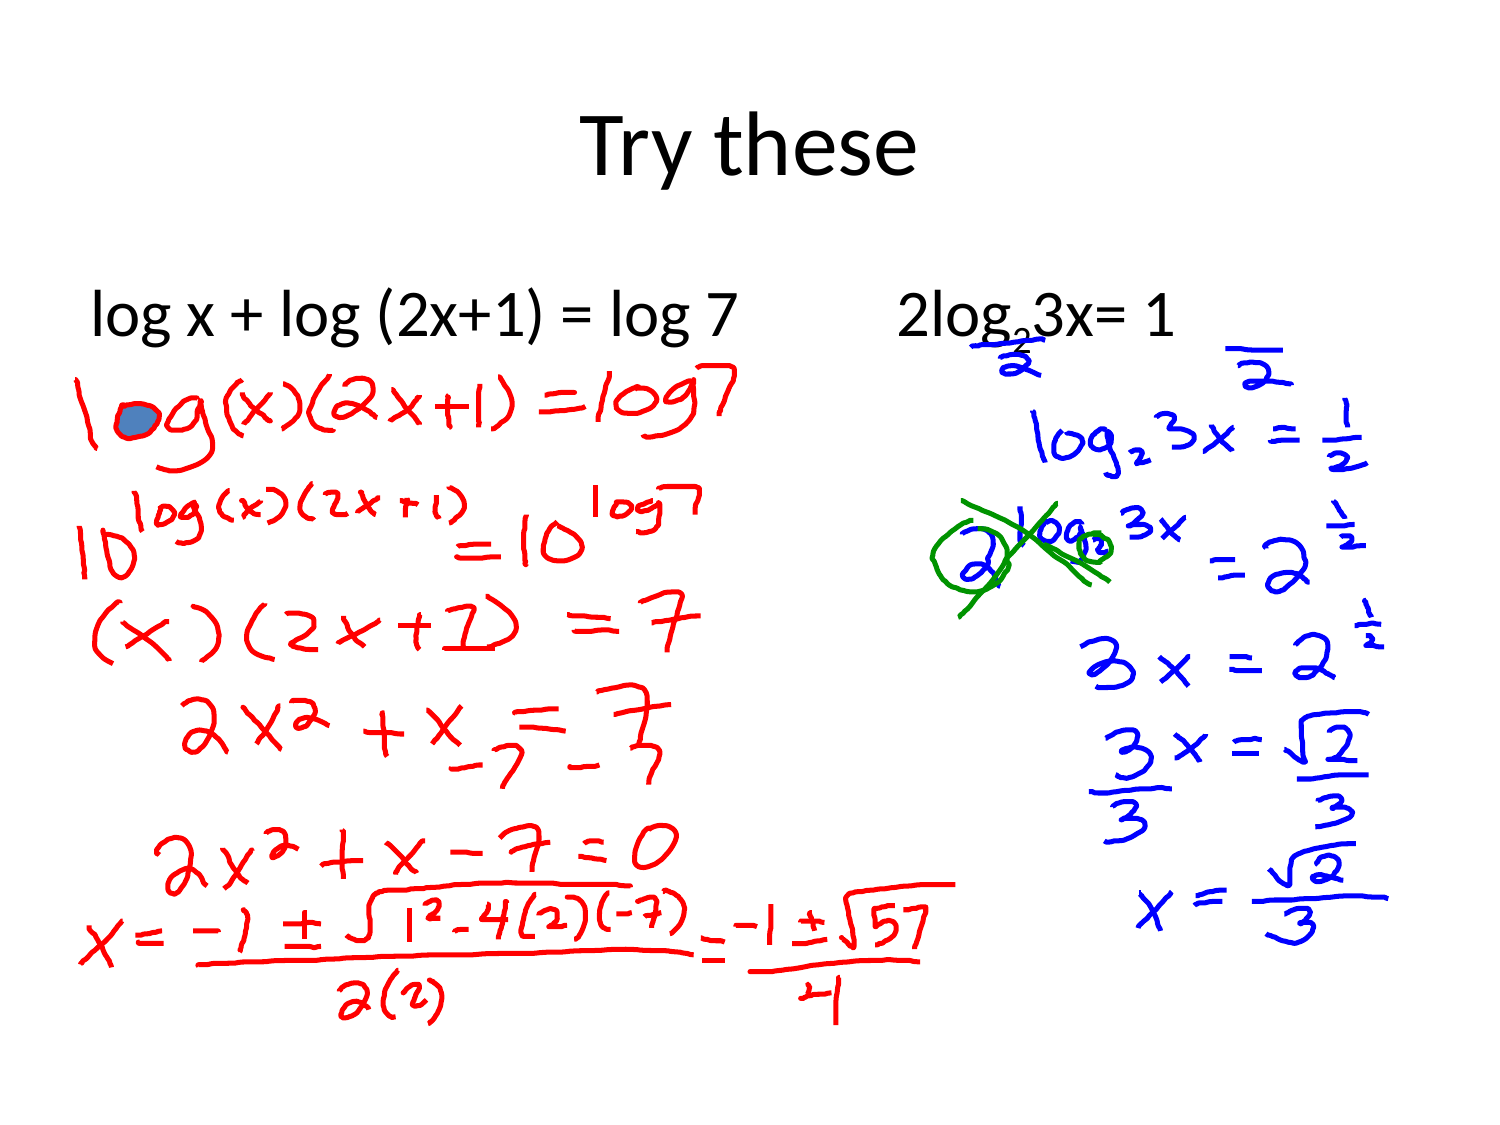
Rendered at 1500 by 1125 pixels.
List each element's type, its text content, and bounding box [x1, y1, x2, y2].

text_box [255, 705, 281, 745]
text_box [1332, 500, 1346, 519]
text_box [700, 937, 725, 943]
text_box [1327, 726, 1358, 762]
text_box [477, 383, 481, 428]
text_box [1160, 655, 1191, 683]
text_box [100, 945, 113, 968]
text_box [1158, 656, 1175, 670]
text_box [1121, 506, 1152, 538]
text_box [250, 508, 261, 516]
text_box [616, 911, 632, 915]
text_box [657, 485, 701, 515]
text_box [88, 925, 101, 944]
text_box [391, 388, 406, 408]
text_box [155, 505, 176, 526]
text_box [1053, 429, 1084, 460]
text_box [237, 871, 249, 884]
text_box [999, 353, 1042, 377]
text_box [223, 849, 253, 890]
text_box [630, 744, 661, 785]
text_box [1210, 424, 1221, 438]
text_box [1344, 397, 1349, 428]
text_box [611, 501, 633, 518]
text_box [192, 605, 220, 663]
text_box [583, 840, 604, 845]
text_box [1031, 410, 1046, 463]
text_box [513, 708, 559, 714]
text_box [873, 904, 897, 946]
text_box [651, 615, 701, 624]
text_box [1233, 737, 1262, 743]
text_box [453, 928, 469, 933]
text_box [1080, 637, 1135, 689]
text_box [238, 909, 249, 953]
text_box [333, 377, 378, 419]
text_box [75, 378, 98, 450]
text_box [639, 591, 684, 623]
text_box [1237, 361, 1293, 389]
text_box [320, 859, 364, 867]
text_box [281, 383, 301, 430]
text_box [431, 705, 463, 745]
text_box [636, 499, 661, 534]
text_box [651, 620, 677, 653]
text_box [642, 378, 696, 438]
text_box [1151, 913, 1162, 932]
text_box [341, 864, 345, 879]
text_box [266, 732, 282, 751]
text_box [243, 392, 257, 410]
text_box [768, 904, 772, 945]
text_box [382, 969, 399, 1019]
text_box [404, 497, 409, 518]
text_box [808, 911, 816, 931]
text_box [636, 896, 658, 915]
text_box [1139, 893, 1154, 913]
text_box [1363, 599, 1373, 618]
text_box [596, 684, 649, 713]
text_box [345, 881, 632, 942]
text_box [567, 613, 611, 620]
text_box [1273, 426, 1296, 430]
text_box [155, 836, 208, 895]
text_box [522, 514, 528, 566]
text_box [613, 703, 672, 716]
text_box [221, 847, 238, 872]
text_box [125, 620, 170, 648]
text_box [799, 992, 832, 1000]
text_box [519, 726, 566, 732]
text_box [380, 712, 388, 757]
text_box [450, 851, 483, 855]
text_box [1311, 854, 1344, 883]
text_box [1209, 558, 1236, 562]
text_box [197, 948, 694, 967]
text_box [424, 899, 441, 920]
text_box [285, 612, 319, 651]
text_box [427, 979, 443, 1025]
text_box [290, 699, 330, 730]
text_box [1193, 900, 1223, 907]
text_box [1251, 895, 1389, 903]
text_box [493, 744, 523, 789]
text_box [646, 915, 656, 928]
text_box [240, 499, 250, 510]
text_box [156, 397, 214, 472]
text_box [1269, 439, 1300, 443]
text_box [1103, 800, 1146, 843]
text_box [137, 941, 164, 945]
text_box [1129, 449, 1151, 465]
text_box [695, 364, 736, 417]
text_box [510, 841, 551, 853]
text_box [1220, 439, 1234, 452]
text_box [1174, 671, 1190, 687]
text_box [306, 921, 322, 925]
text_box [835, 976, 840, 1026]
text_box [307, 374, 335, 432]
text_box [175, 501, 203, 545]
text_box [256, 409, 272, 422]
text_box [266, 488, 287, 524]
text_box [538, 405, 586, 413]
text_box [1089, 428, 1120, 478]
text_box [643, 911, 662, 918]
text_box [113, 401, 162, 441]
text_box [341, 829, 345, 861]
text_box [405, 863, 418, 874]
text_box [842, 883, 956, 949]
text_box [597, 371, 611, 422]
text_box [1268, 842, 1356, 887]
title Try these [75, 45, 1425, 233]
text_box [792, 938, 828, 945]
text_box [448, 486, 466, 524]
text_box [444, 729, 461, 746]
text_box [389, 395, 421, 422]
text_box [598, 892, 611, 931]
text_box [353, 635, 366, 648]
text_box [93, 601, 121, 665]
text_box [386, 731, 405, 735]
text_box [1315, 795, 1354, 828]
text_box [566, 896, 587, 940]
text_box [1326, 523, 1355, 527]
text_box [446, 394, 451, 429]
text_box [342, 615, 356, 635]
text_box [1105, 729, 1153, 780]
text_box [513, 846, 539, 872]
text_box [1294, 633, 1336, 679]
text_box [1189, 749, 1201, 763]
text_box [1322, 436, 1362, 441]
text_box [1174, 733, 1189, 748]
text_box [122, 621, 143, 636]
text_box [408, 502, 419, 506]
text_box [1155, 412, 1195, 448]
text_box [480, 903, 502, 921]
text_box [367, 505, 377, 516]
text_box [217, 489, 234, 521]
text_box [456, 543, 492, 548]
text_box [903, 906, 927, 950]
text_box [520, 893, 537, 938]
text_box [408, 410, 421, 425]
text_box [402, 983, 427, 1008]
text_box [1088, 786, 1172, 794]
text_box [1263, 538, 1310, 593]
text_box [662, 889, 686, 935]
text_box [931, 500, 1112, 618]
text_box [1284, 710, 1370, 763]
text_box [1170, 531, 1181, 541]
text_box [242, 706, 265, 731]
text_box [1229, 655, 1253, 659]
text_box [1195, 889, 1227, 897]
text_box [573, 629, 620, 633]
text_box [814, 920, 825, 924]
text_box [1229, 668, 1262, 672]
text_box [1340, 535, 1366, 548]
text_box [338, 982, 370, 1019]
text_box [394, 840, 426, 875]
list log x + log (2x+1) = log 7 2log23x= 1 [75, 262, 1425, 1005]
text_box [415, 613, 421, 651]
text_box [434, 495, 440, 520]
text_box [242, 500, 262, 519]
text_box [1218, 574, 1245, 579]
text_box [806, 983, 811, 995]
text_box [578, 855, 607, 862]
text_box [749, 958, 921, 973]
text_box [491, 376, 513, 430]
text_box [1202, 426, 1234, 453]
text_box [426, 709, 443, 728]
text_box [324, 491, 349, 516]
text_box [450, 764, 483, 770]
text_box [633, 824, 678, 869]
text_box [569, 764, 600, 769]
text_box [1225, 347, 1283, 351]
text_box [79, 920, 123, 965]
text_box [1160, 518, 1171, 530]
text_box [385, 841, 405, 860]
text_box [133, 490, 144, 532]
text_box [485, 595, 518, 647]
text_box [446, 605, 475, 647]
text_box [135, 930, 163, 936]
text_box [538, 907, 568, 928]
text_box [303, 912, 307, 940]
text_box [181, 698, 229, 754]
text_box [284, 945, 322, 949]
text_box [363, 730, 383, 734]
text_box [616, 709, 648, 744]
text_box [735, 924, 758, 928]
text_box [359, 491, 369, 505]
text_box [224, 379, 244, 437]
text_box [542, 521, 584, 562]
text_box [1328, 452, 1368, 471]
text_box [1137, 891, 1173, 929]
text_box [1296, 774, 1369, 780]
text_box [337, 619, 381, 645]
text_box [544, 391, 572, 396]
text_box [1161, 516, 1186, 540]
text_box [970, 338, 1046, 348]
text_box [265, 828, 299, 859]
text_box [78, 525, 86, 580]
text_box [497, 900, 508, 940]
text_box [615, 385, 658, 415]
text_box [1365, 634, 1385, 648]
text_box [299, 482, 315, 521]
text_box [356, 497, 381, 514]
text_box [142, 637, 170, 661]
text_box [245, 603, 275, 661]
text_box [101, 529, 136, 579]
text_box [244, 392, 272, 425]
text_box [499, 824, 540, 850]
text_box [1354, 622, 1382, 627]
text_box [1265, 907, 1315, 945]
text_box [1174, 734, 1207, 759]
